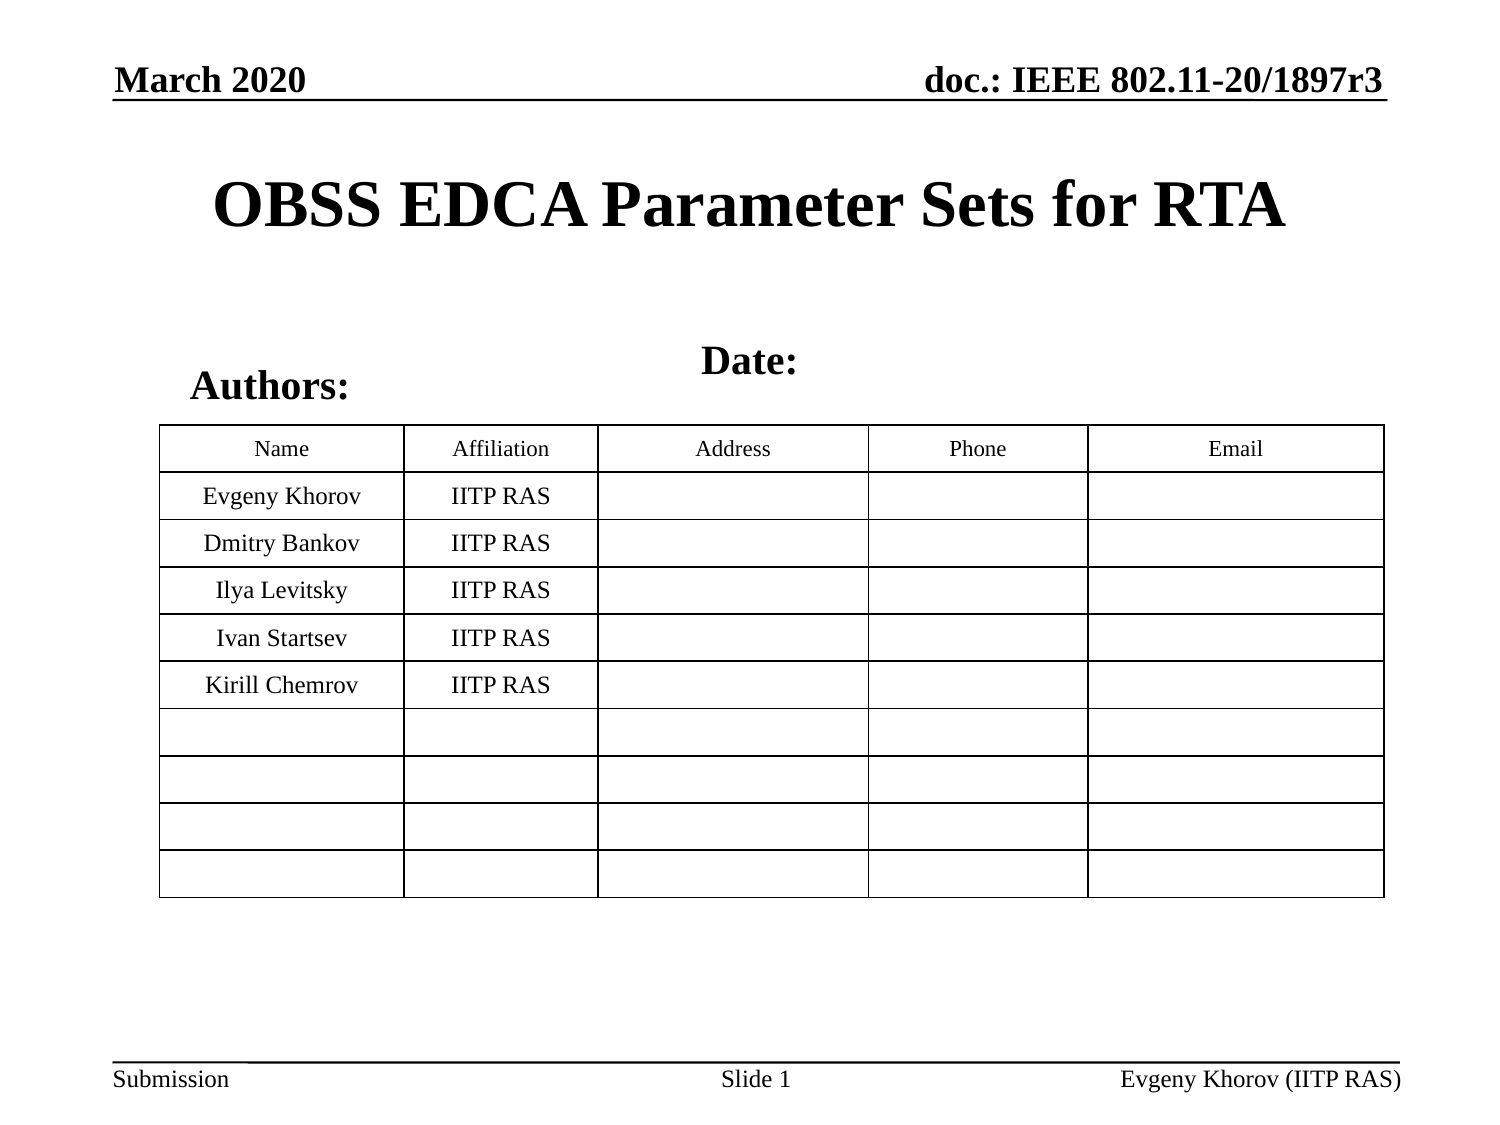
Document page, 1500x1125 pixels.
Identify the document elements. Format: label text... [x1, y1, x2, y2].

table_cell [160, 709, 403, 755]
table_cell [160, 851, 403, 897]
table_cell [160, 757, 403, 802]
table_cell [405, 804, 597, 849]
table_cell [160, 804, 403, 849]
slide_number Slide 1 [712, 1061, 800, 1093]
table_cell Ivan Startsev [160, 615, 403, 660]
table_cell [1089, 804, 1383, 849]
table_cell [869, 568, 1087, 613]
table_cell [599, 804, 868, 849]
table_header Name [160, 426, 403, 471]
table_cell [599, 615, 868, 660]
text_box Authors: [174, 350, 400, 392]
title OBSS EDCA Parameter Sets for RTA [112, 112, 1388, 288]
table_cell [869, 804, 1087, 849]
table_header Email [1089, 426, 1383, 471]
table_cell IITP RAS [405, 568, 597, 613]
table_cell [1089, 520, 1383, 566]
table_cell Kirill Chemrov [160, 662, 403, 708]
table_cell [1089, 662, 1383, 708]
list Date: [112, 324, 1388, 1001]
table_cell [1089, 473, 1383, 519]
table_cell Dmitry Bankov [160, 520, 403, 566]
table_cell [599, 473, 868, 519]
table_cell [1089, 757, 1383, 802]
table_cell [869, 662, 1087, 708]
table_cell [599, 757, 868, 802]
table_header Affiliation [405, 426, 597, 471]
table_cell [1089, 615, 1383, 660]
table_cell [405, 757, 597, 802]
table_cell [599, 662, 868, 708]
table_cell [1089, 709, 1383, 755]
table_cell [869, 709, 1087, 755]
footer Evgeny Khorov (IITP RAS) [949, 1061, 1402, 1093]
table_cell IITP RAS [405, 473, 597, 519]
table_header Phone [869, 426, 1087, 471]
table_cell [869, 520, 1087, 566]
table_cell IITP RAS [405, 520, 597, 566]
table_cell [1089, 851, 1383, 897]
table_cell [405, 709, 597, 755]
table_cell [599, 520, 868, 566]
table_cell [599, 851, 868, 897]
table_cell Evgeny Khorov [160, 473, 403, 519]
table_cell Ilya Levitsky [160, 568, 403, 613]
table_cell [599, 568, 868, 613]
table_cell [599, 709, 868, 755]
table_cell [1089, 568, 1383, 613]
table_cell IITP RAS [405, 615, 597, 660]
table_cell [405, 851, 597, 897]
table_cell [869, 473, 1087, 519]
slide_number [114, 0, 309, 101]
table_cell [869, 851, 1087, 897]
table_cell [869, 615, 1087, 660]
table_cell [869, 757, 1087, 802]
table_cell IITP RAS [405, 662, 597, 708]
table_header Address [599, 426, 868, 471]
